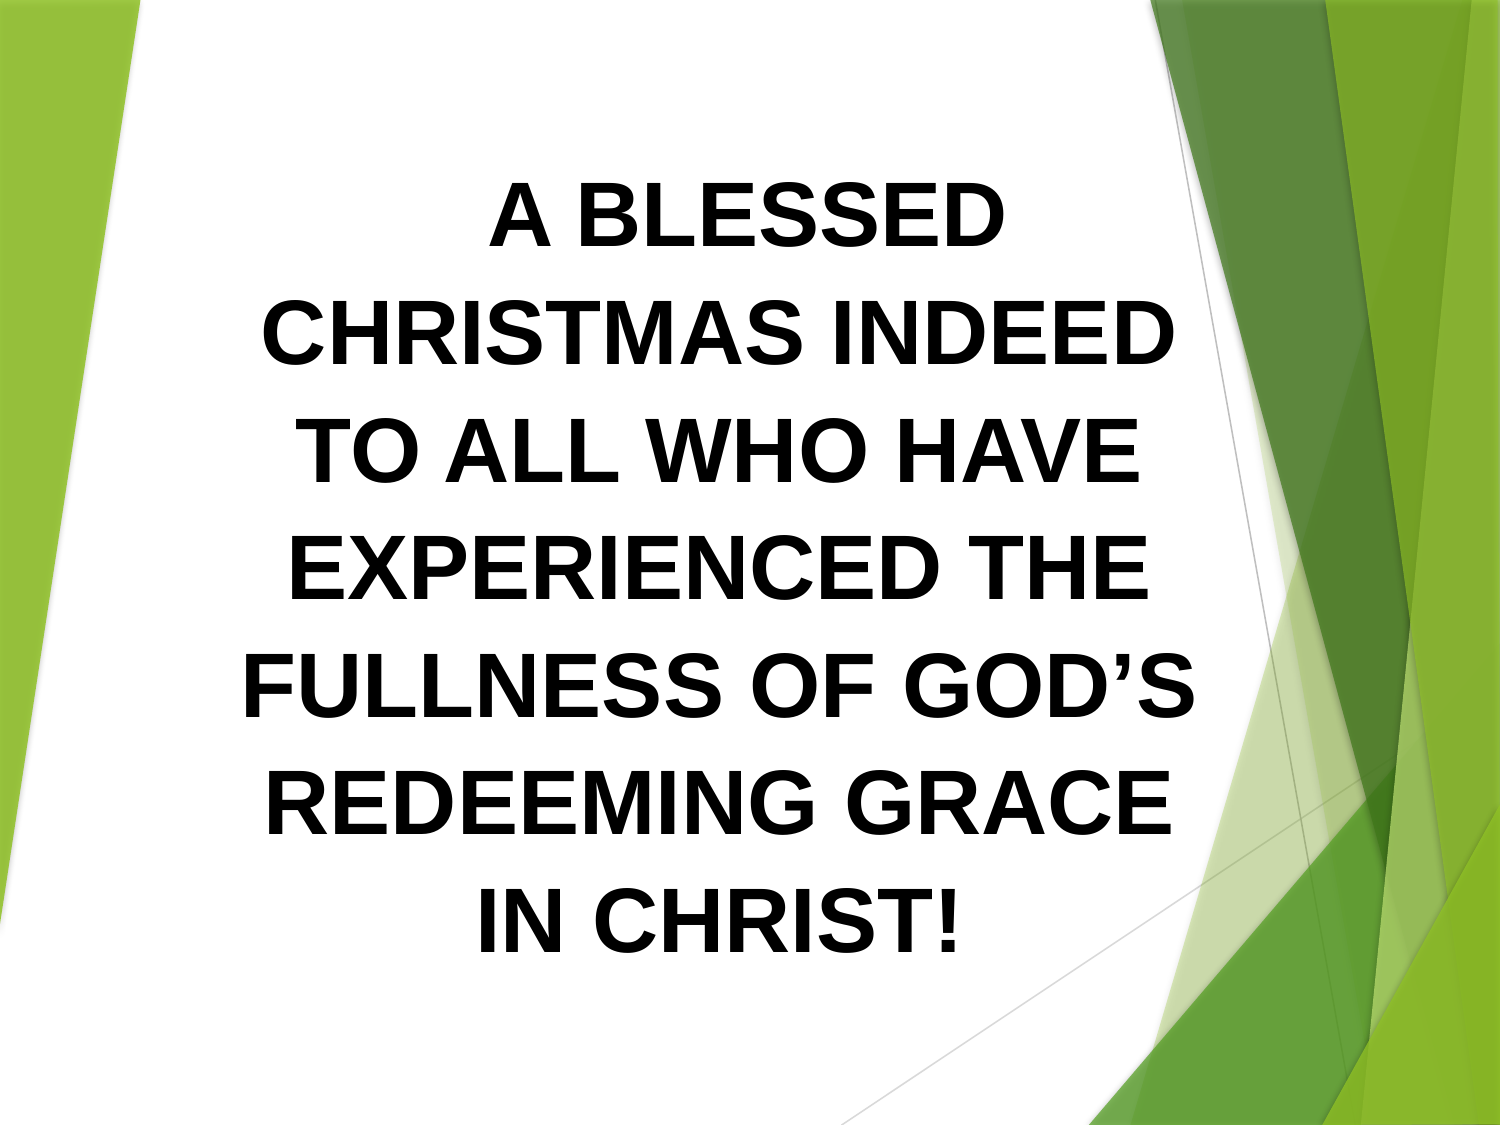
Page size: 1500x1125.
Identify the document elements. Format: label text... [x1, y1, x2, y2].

text_box A BLESSED CHRISTMAS INDEED TO ALL WHO HAVE EXPERIENCED THE FULLNESS OF GOD’S REDEEMING GRACE IN CHRIST! [190, 140, 1249, 979]
